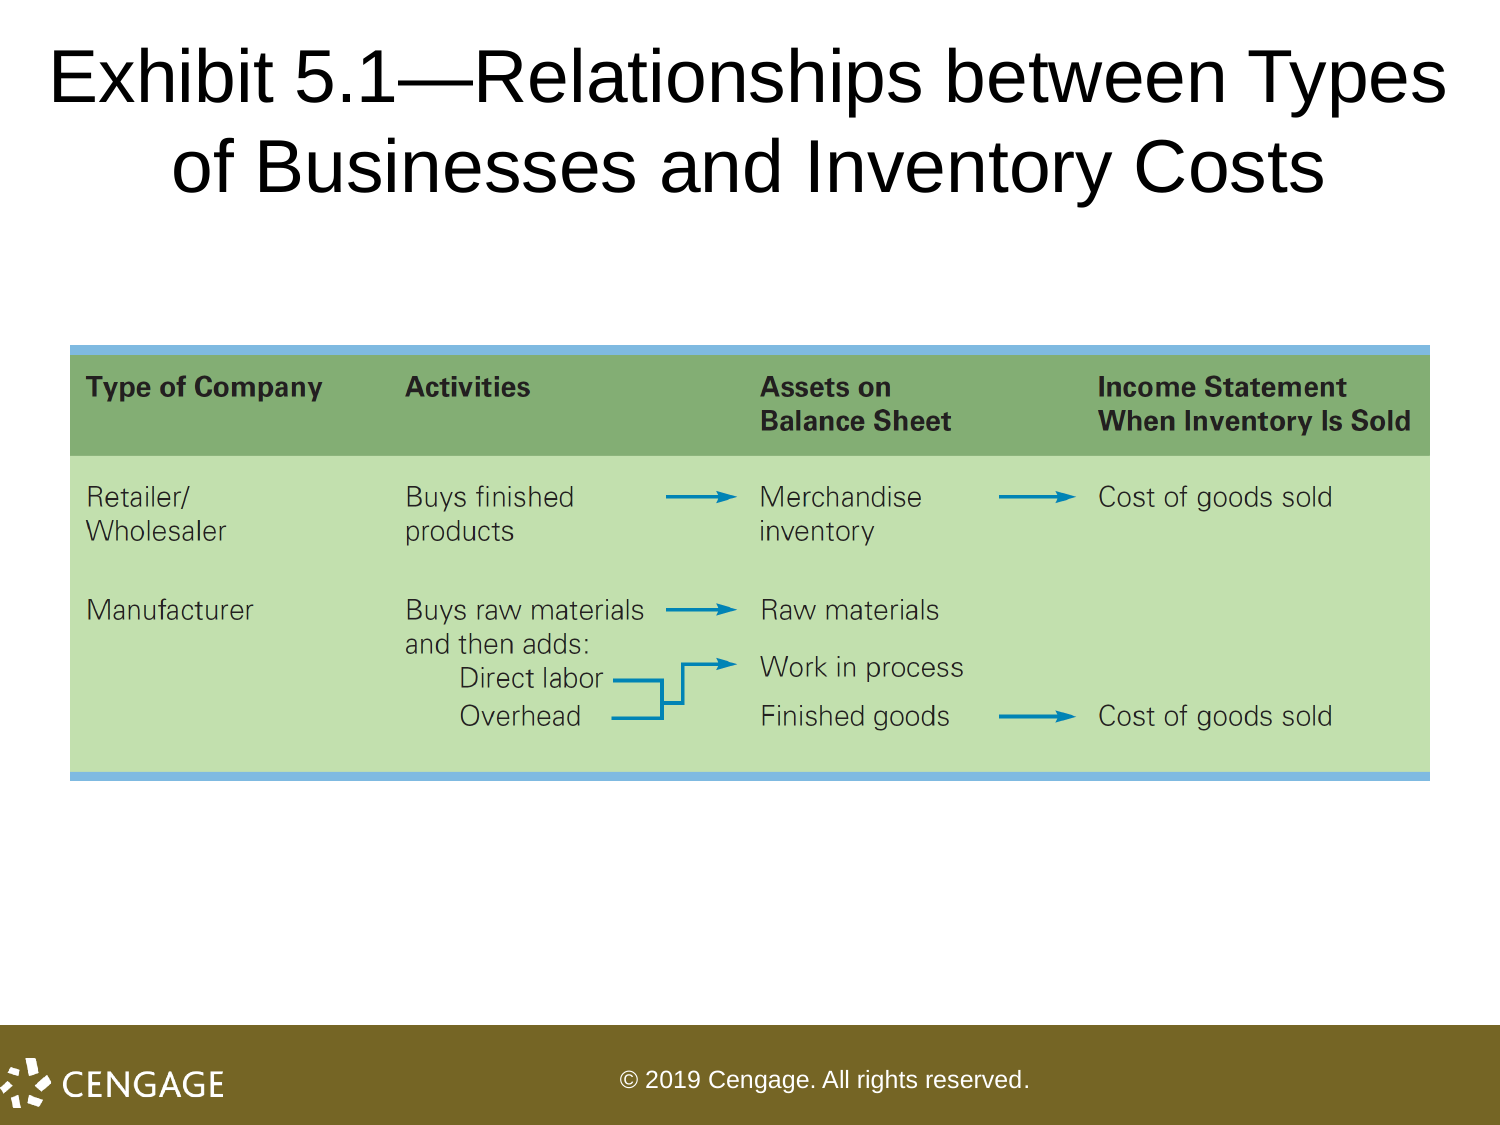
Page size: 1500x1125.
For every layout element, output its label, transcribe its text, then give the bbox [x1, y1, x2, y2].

title Exhibit 5.1—Relationships between Types of Businesses and Inventory Costs [13, 24, 1484, 211]
picture [0, 1058, 223, 1108]
picture [70, 337, 1430, 787]
